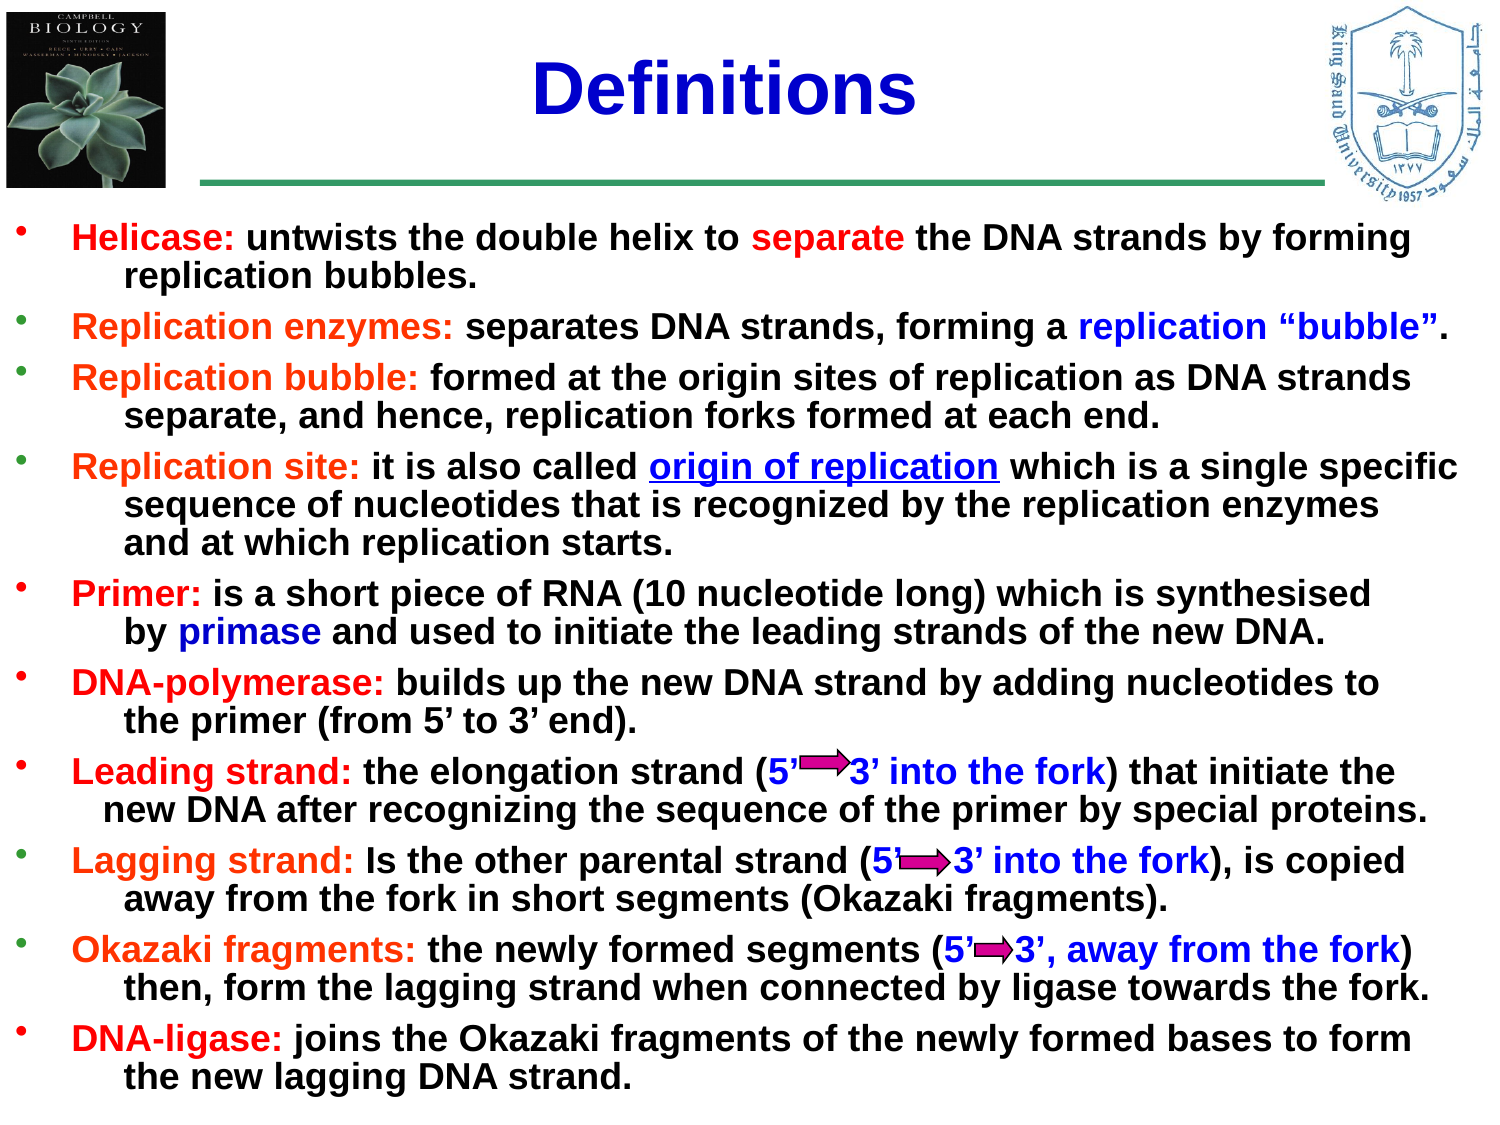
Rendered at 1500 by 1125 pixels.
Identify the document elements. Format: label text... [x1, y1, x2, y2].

text_box [800, 750, 851, 775]
list Helicase: untwists the double helix to separate the DNA strands by forming replication bubbles. Replication enzymes: separates DNA strands, forming a replication “bubble”. Replication bubble: formed at the origin sites of replication as DNA strands separate, and hence, replication forks formed at each end. Replication site: it is also called origin of replication which is a single specific sequence of nucleotides that is recognized by the replication enzymes and at which replication starts. Primer: is a short piece of RNA (10 nucleotide long) which is synthesised by primase and used to initiate the leading strands of the new DNA. DNA-polymerase: builds up the new DNA strand by adding nucleotides to the primer (from 5’ to 3’ end). Leading strand: the elongation strand (5’ 3’ into the fork) that initiate the new DNA after recognizing the sequence of the primer by special proteins. Lagging strand: Is the other parental strand (5’ 3’ into the fork), is copied away from the fork in short segments (Okazaki fragments). Okazaki fragments: the newly formed segments (5’ 3’, away from the fork) then, form the lagging strand when connected by ligase towards the fork. DNA-ligase: joins the Okazaki fragments of the newly formed bases to form the new lagging DNA strand. [0, 212, 1500, 1113]
text_box [900, 849, 951, 875]
text_box [975, 937, 1013, 963]
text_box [5, 0, 1488, 209]
